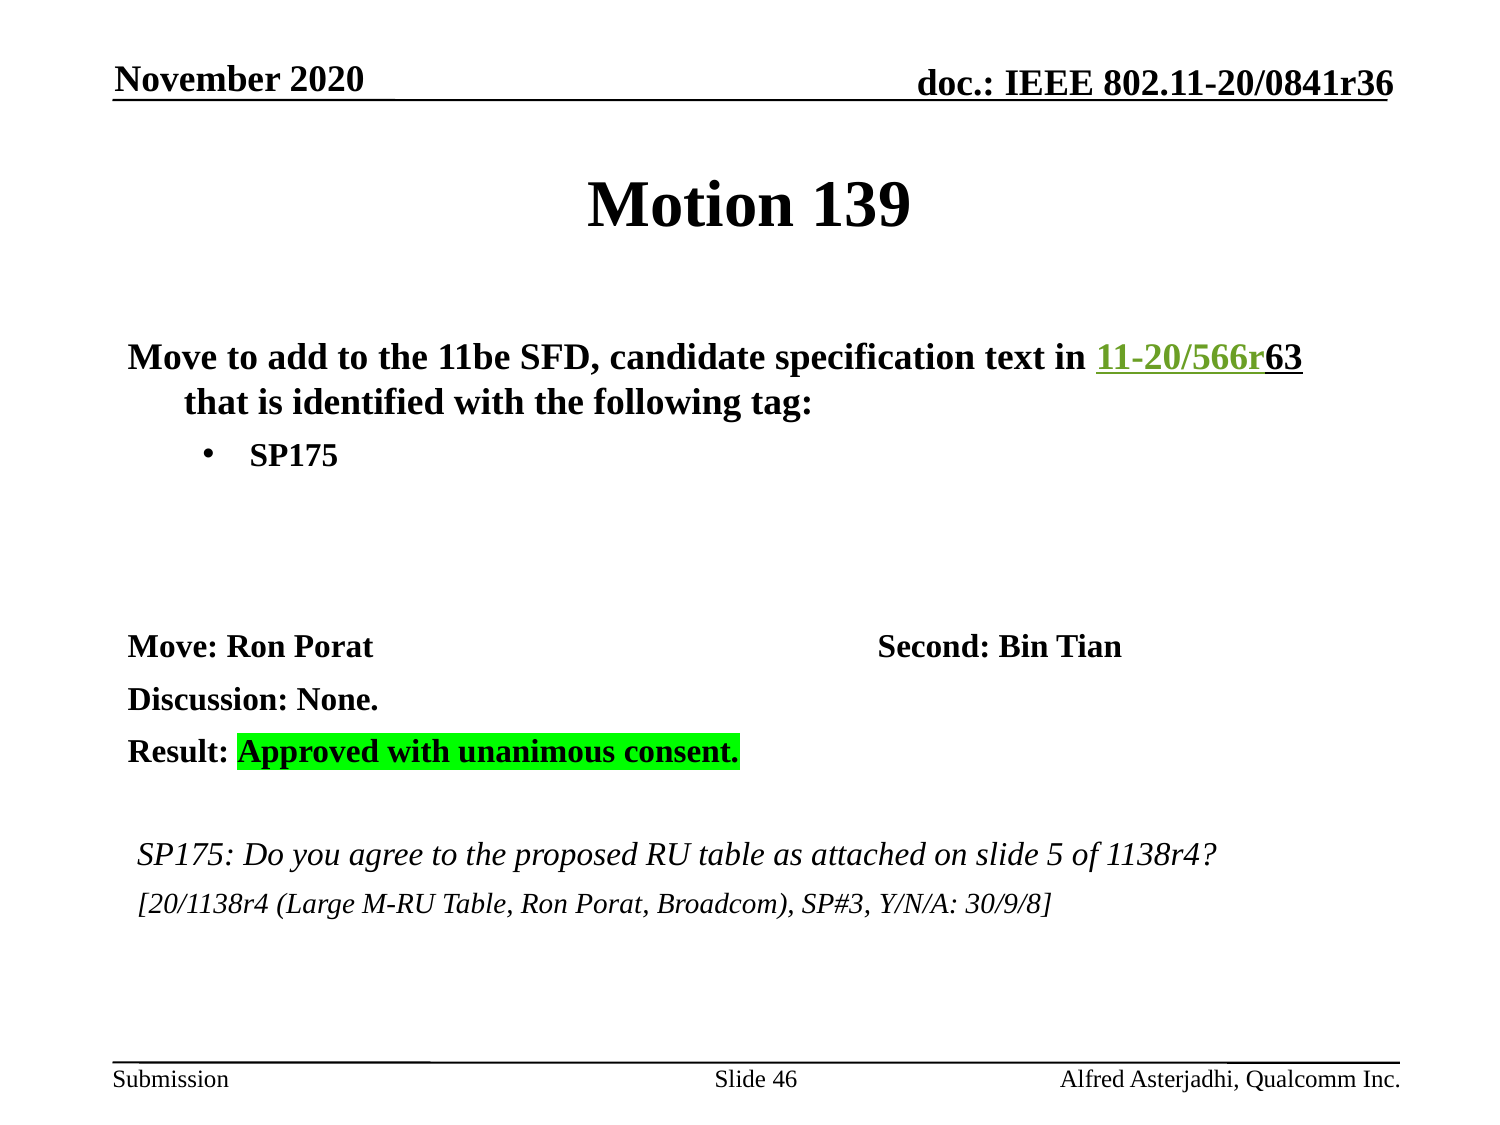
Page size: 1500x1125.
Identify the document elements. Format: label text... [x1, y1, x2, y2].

title Motion 139 [112, 112, 1388, 288]
slide_number Slide 46 [712, 1061, 800, 1123]
list Move to add to the 11be SFD, candidate specification text in 11-20/566r63 that is identified with the following tag: SP175 Move: Ron Porat Second: Bin Tian Discussion: None. Result: Approved with unanimous consent. SP175: Do you agree to the proposed RU table as attached on slide 5 of 1138r4? [20/1138r4 (Large M-RU Table, Ron Porat, Broadcom), SP#3, Y/N/A: 30/9/8] [112, 324, 1388, 1000]
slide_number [114, 54, 423, 100]
footer Alfred Asterjadhi, Qualcomm Inc. [878, 1061, 1402, 1093]
